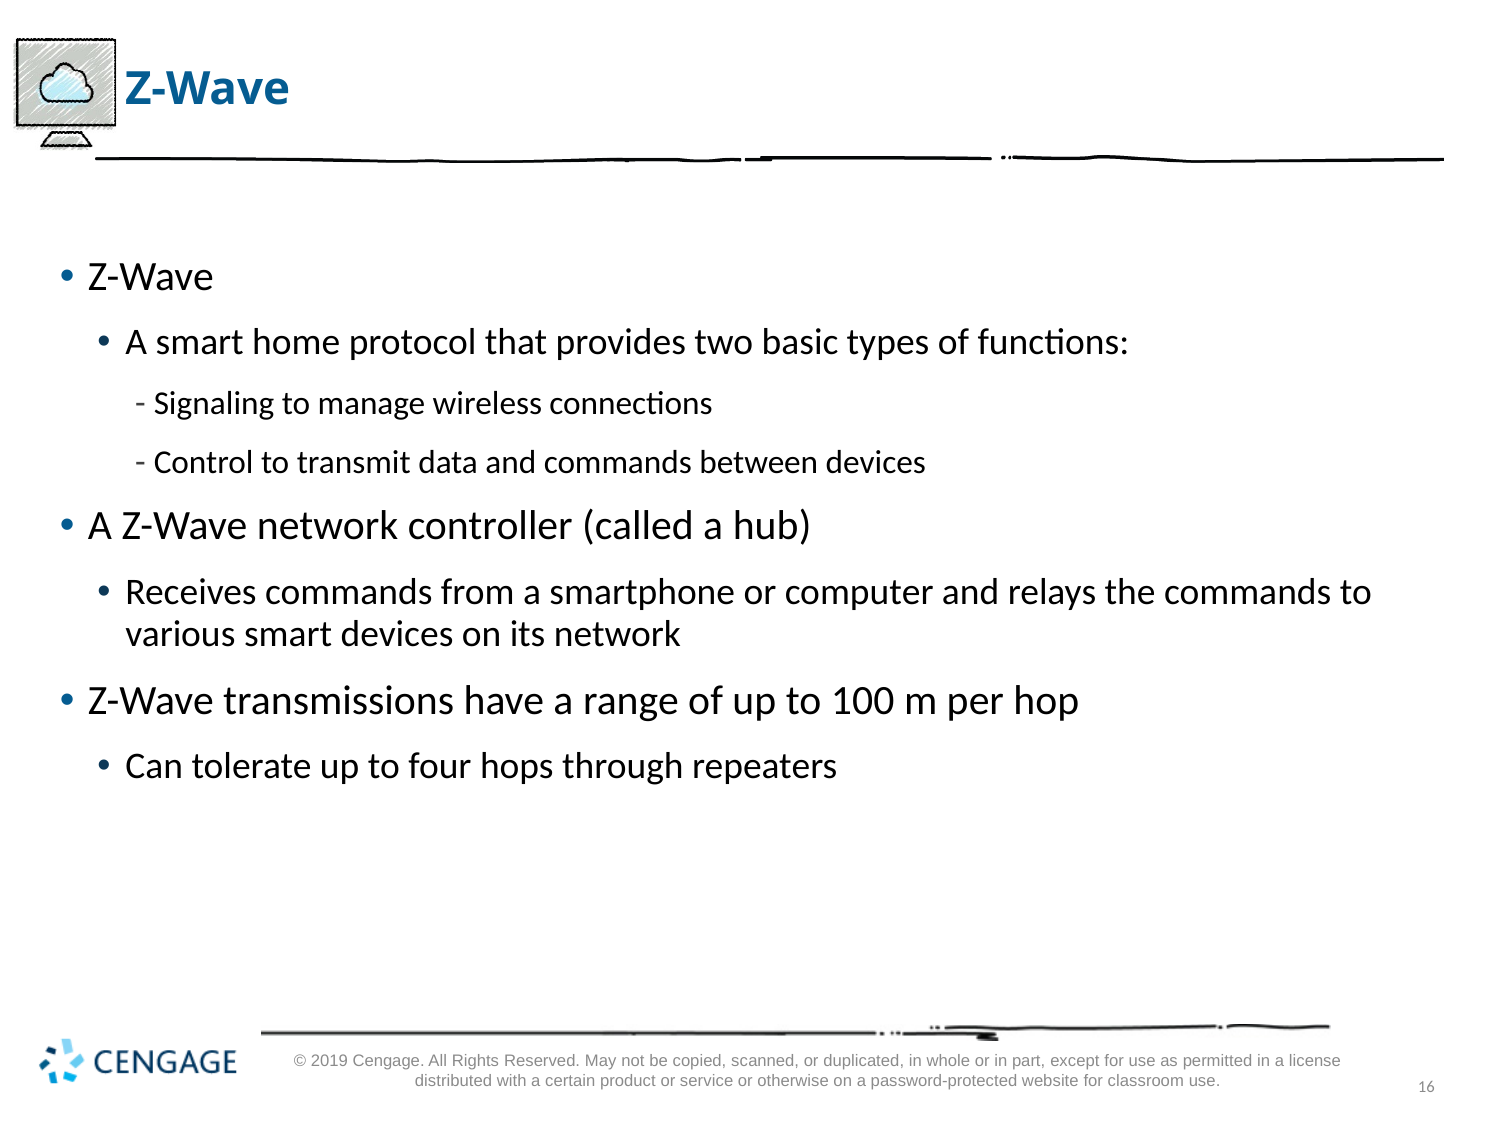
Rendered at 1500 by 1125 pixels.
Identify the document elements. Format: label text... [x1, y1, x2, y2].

picture [13, 36, 117, 151]
picture [19, 1025, 249, 1096]
title Z-Wave [125, 66, 1442, 116]
picture [261, 1024, 1331, 1041]
footer © 2019 Cengage. All Rights Reserved. May not be copied, scanned, or duplicated, in whole or in part, except for use as permitted in a license distributed with a certain product or service or otherwise on a password-protected website for classroom use. [262, 1050, 1375, 1091]
list Z-Wave A smart home protocol that provides two basic types of functions: Signaling to manage wireless connections Control to transmit data and commands between devices A Z-Wave network controller (called a hub) Receives commands from a smartphone or computer and relays the commands to various smart devices on its network Z-Wave transmissions have a range of up to 100 m per hop Can tolerate up to four hops through repeaters [59, 252, 1441, 793]
picture [95, 155, 1444, 163]
